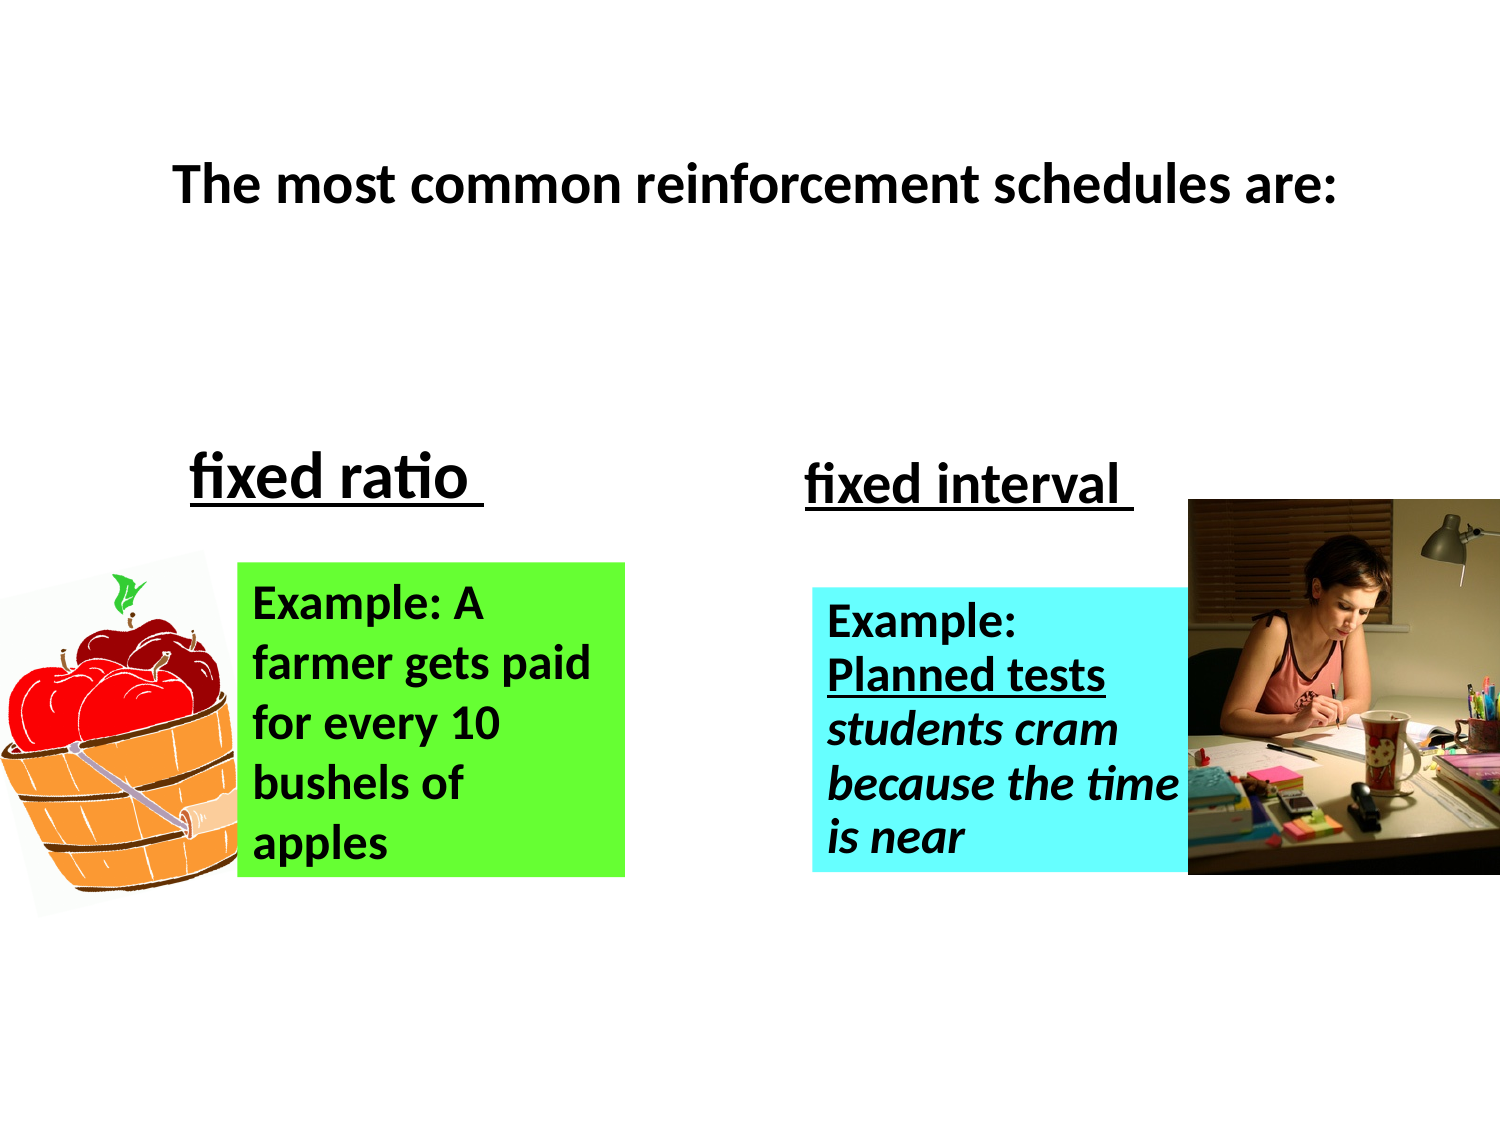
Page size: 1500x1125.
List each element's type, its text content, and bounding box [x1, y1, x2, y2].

text_box Example: A farmer gets paid for every 10 bushels of apples [237, 562, 625, 878]
picture [0, 550, 245, 917]
list The most common reinforcement schedules are: [112, 137, 1413, 880]
picture [1188, 499, 1500, 876]
text_box fixed interval [790, 437, 1150, 523]
text_box fixed ratio [62, 424, 612, 520]
text_box Example: Planned tests students cram because the time is near [812, 587, 1183, 873]
